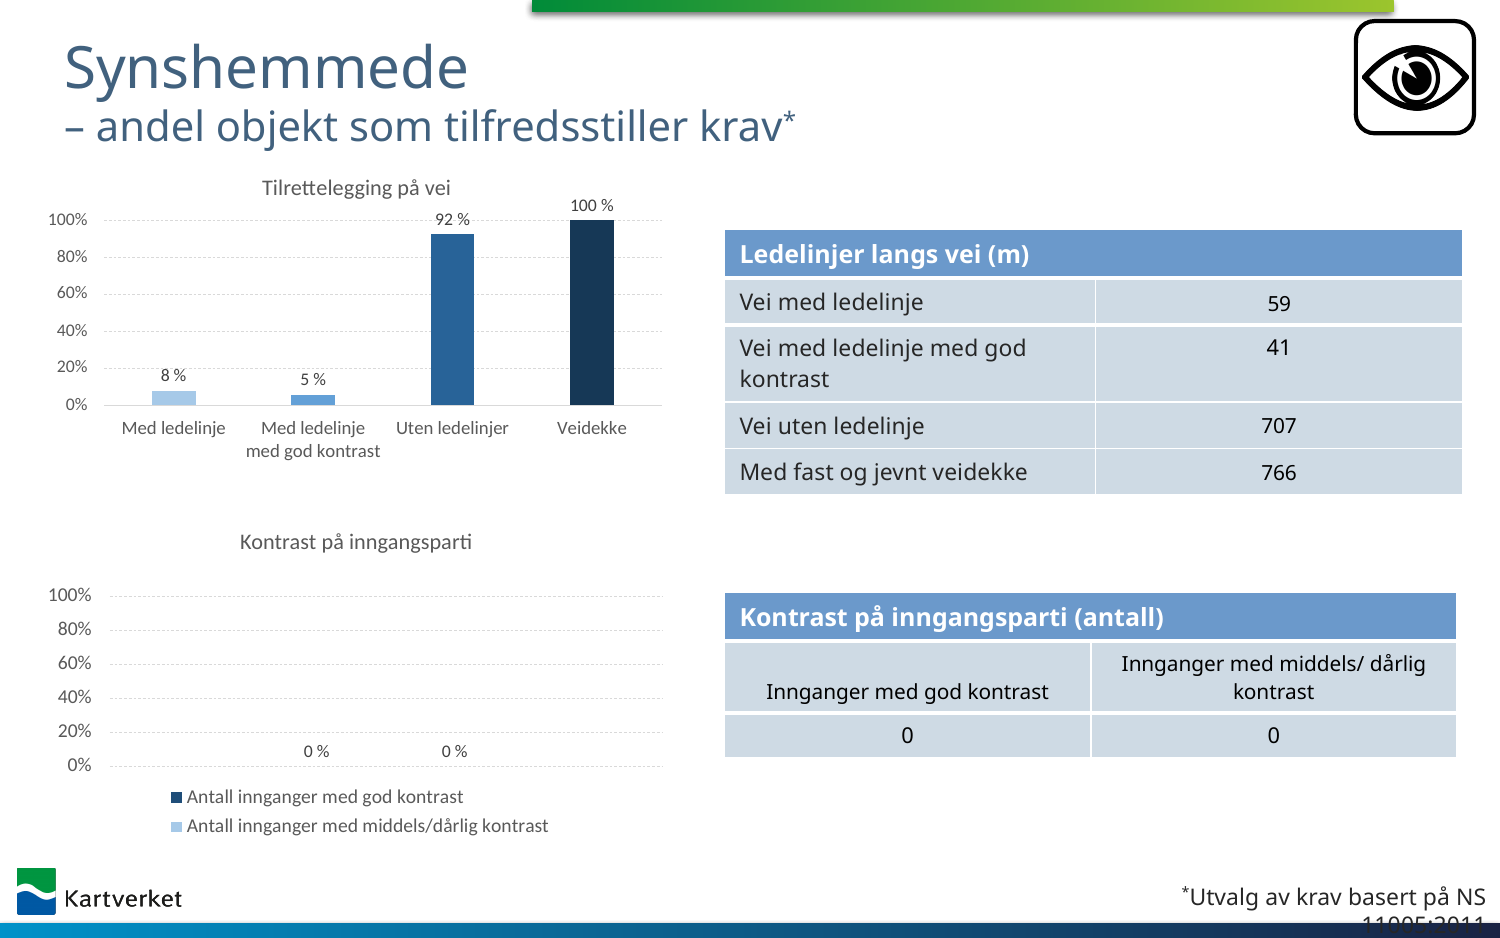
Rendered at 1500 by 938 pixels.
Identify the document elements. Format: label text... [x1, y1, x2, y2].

table_header Ledelinjer langs vei (m) [725, 230, 1462, 276]
text_box Synshemmede – andel objekt som tilfredsstiller krav* [49, 24, 1431, 158]
table_cell 0 [725, 715, 1090, 757]
table_cell Med fast og jevnt veidekke [725, 449, 1095, 494]
table_cell 59 [1096, 280, 1462, 323]
picture [41, 520, 673, 846]
table_cell Innganger med middels/ dårlig kontrast [1092, 643, 1456, 711]
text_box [1355, 20, 1475, 134]
table_cell Vei uten ledelinje [725, 403, 1095, 448]
table_cell Innganger med god kontrast [725, 643, 1090, 711]
table_header Kontrast på inngangsparti (antall) [725, 593, 1456, 639]
text_box *Utvalg av krav basert på NS 11005:2011 [1068, 873, 1500, 938]
table_cell 41 [1096, 327, 1462, 401]
table_cell 766 [1096, 449, 1462, 494]
table_cell Vei med ledelinje [725, 280, 1095, 323]
table_cell Vei med ledelinje med god kontrast [725, 327, 1095, 401]
picture [41, 166, 673, 492]
table_cell 0 [1092, 715, 1456, 757]
table_cell 707 [1096, 403, 1462, 448]
